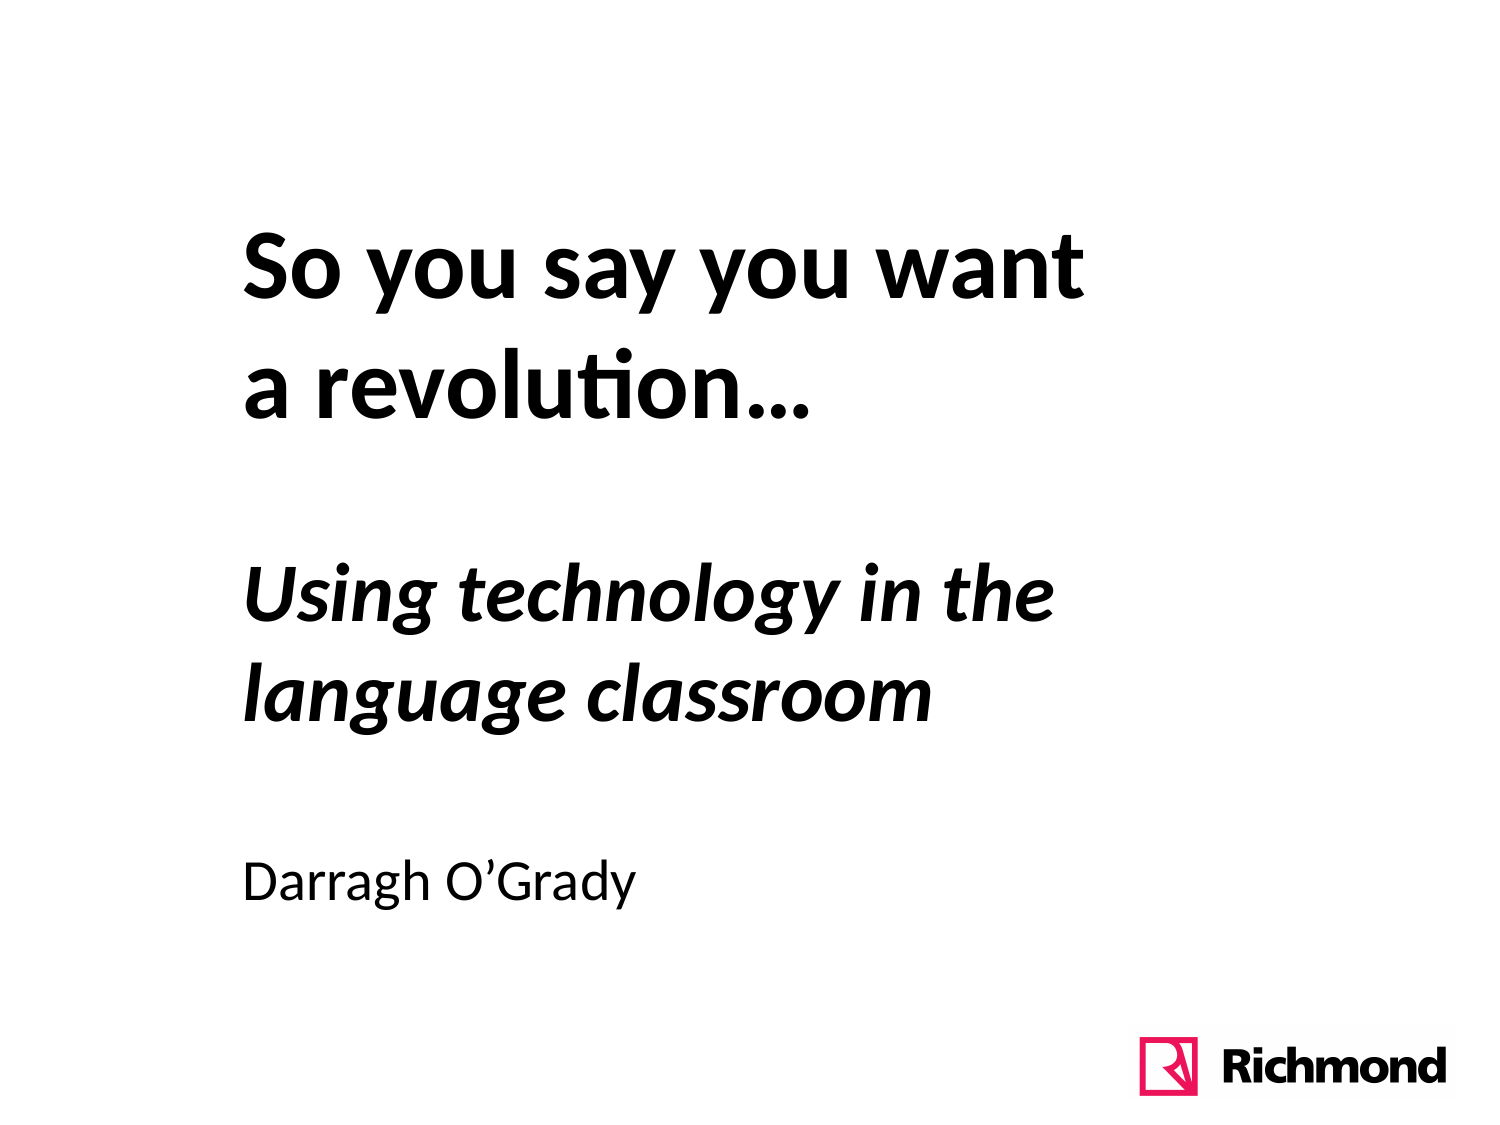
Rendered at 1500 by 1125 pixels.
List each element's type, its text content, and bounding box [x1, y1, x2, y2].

list Darragh O’Grady [228, 834, 1128, 967]
title So you say you want a revolution… Using technology in the language classroom [228, 653, 1128, 747]
picture [1127, 940, 1456, 1125]
